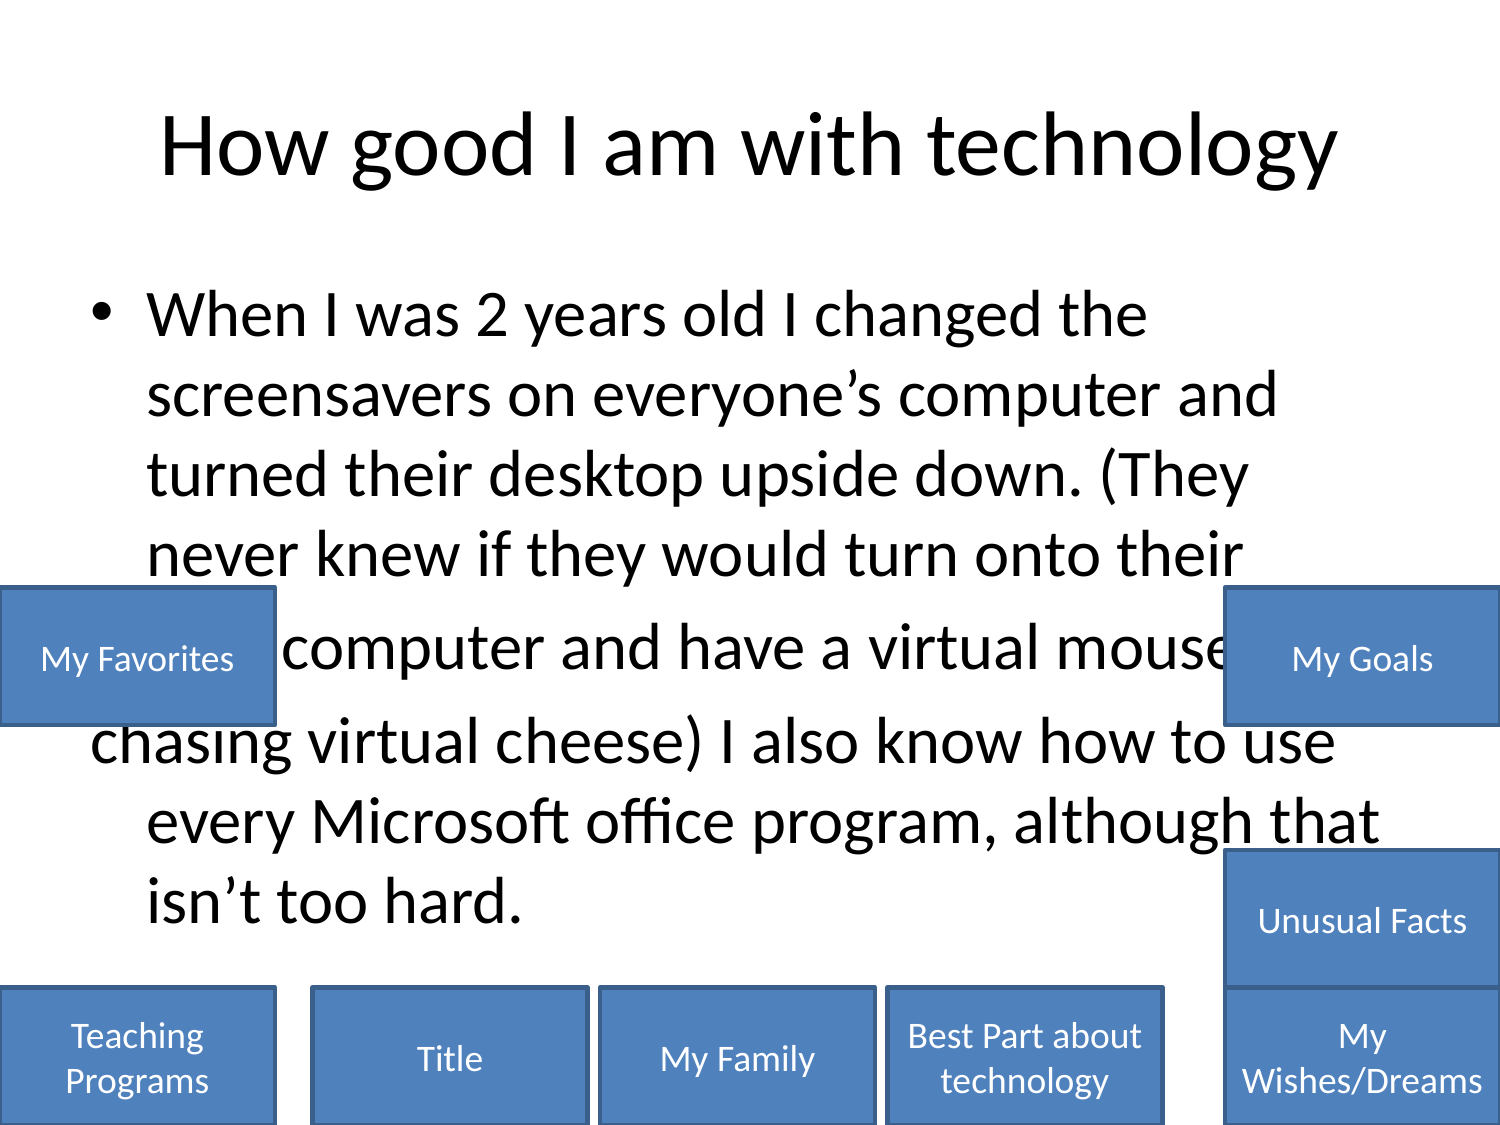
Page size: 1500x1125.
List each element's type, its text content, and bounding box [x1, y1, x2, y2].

text_box Title [310, 985, 590, 1125]
text_box Best Part about technology [885, 985, 1165, 1125]
text_box My Wishes/Dreams [1223, 989, 1500, 1125]
text_box My Goals [1223, 585, 1500, 727]
text_box Unusual Facts [1223, 848, 1500, 989]
list When I was 2 years old I changed the screensavers on everyone’s computer and turned their desktop upside down. (They never knew if they would turn onto their computer and have a virtual mouse chasing virtual cheese) I also know how to use every Microsoft office program, although that isn’t too hard. [75, 262, 1425, 1005]
text_box My Family [598, 985, 877, 1125]
text_box My Favorites [0, 585, 277, 727]
title How good I am with technology [75, 45, 1425, 233]
text_box Teaching Programs [0, 985, 277, 1125]
